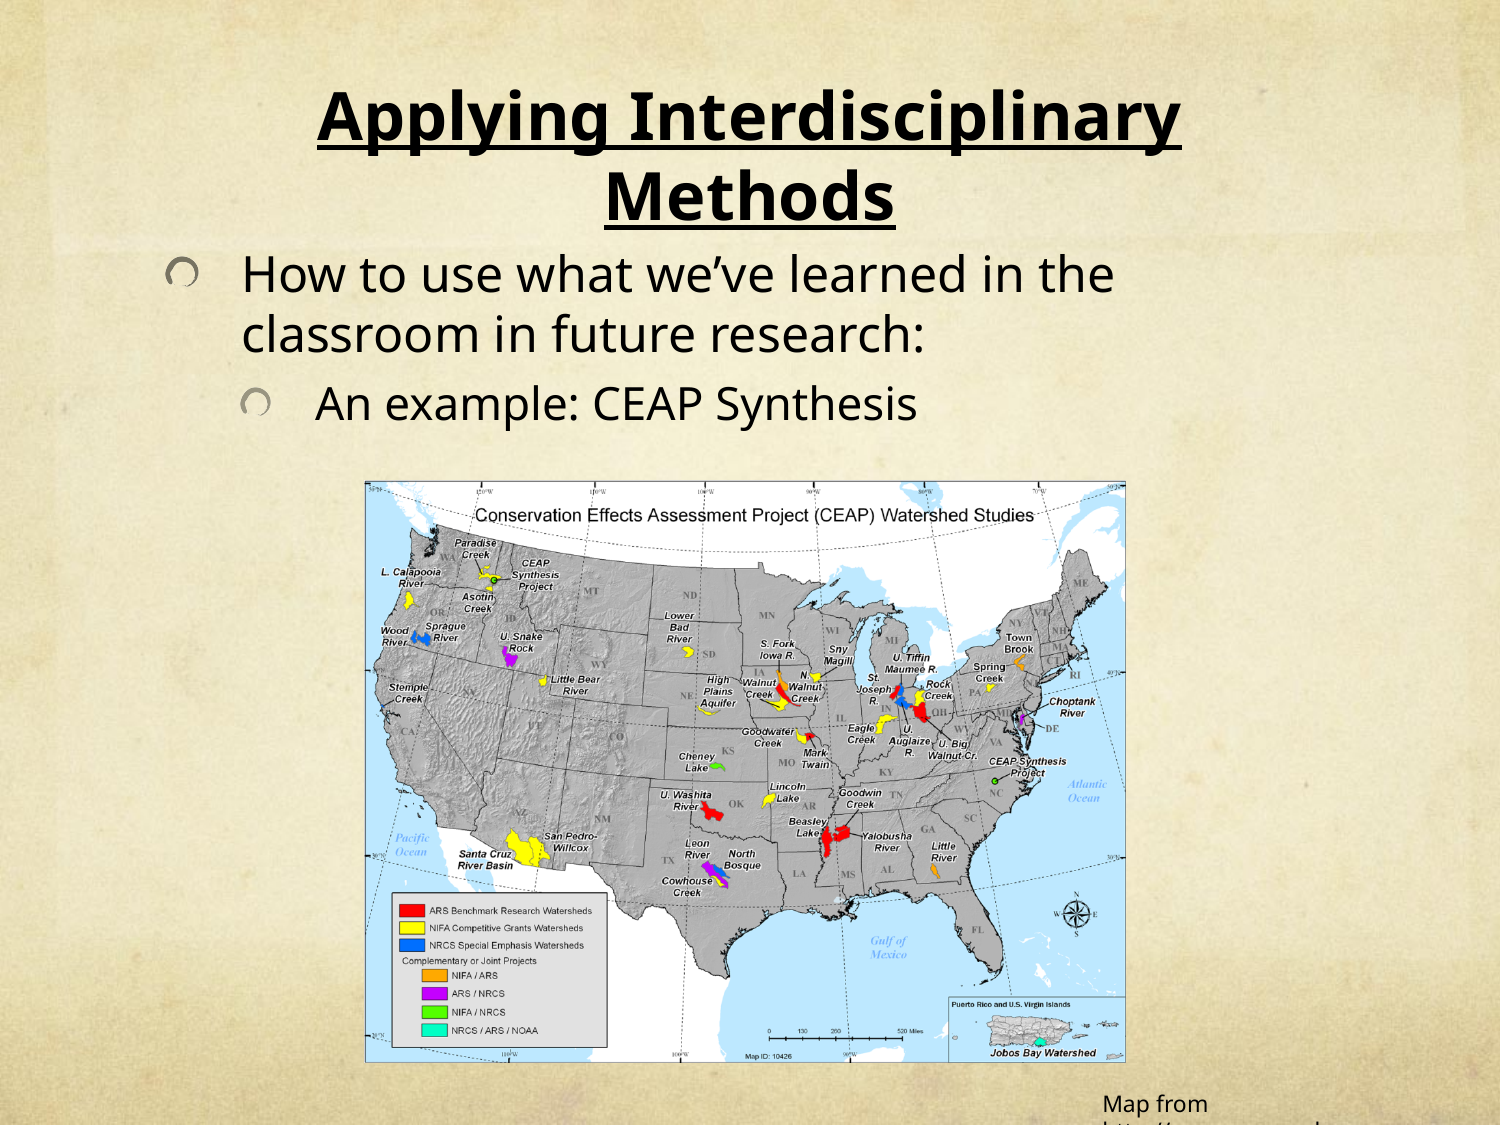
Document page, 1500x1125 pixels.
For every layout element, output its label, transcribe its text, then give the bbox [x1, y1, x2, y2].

picture [240, 387, 272, 417]
text_box [31, 0, 1459, 248]
picture [0, 0, 1500, 1125]
list How to use what we’ve learned in the classroom in future research: An example: CEAP Synthesis [150, 234, 1350, 450]
picture [165, 256, 200, 288]
text_box [31, 219, 649, 357]
title Applying Interdisciplinary Methods [150, 82, 1350, 225]
text_box Map from http://www.nrcs.usda.gov [1087, 1082, 1459, 1125]
